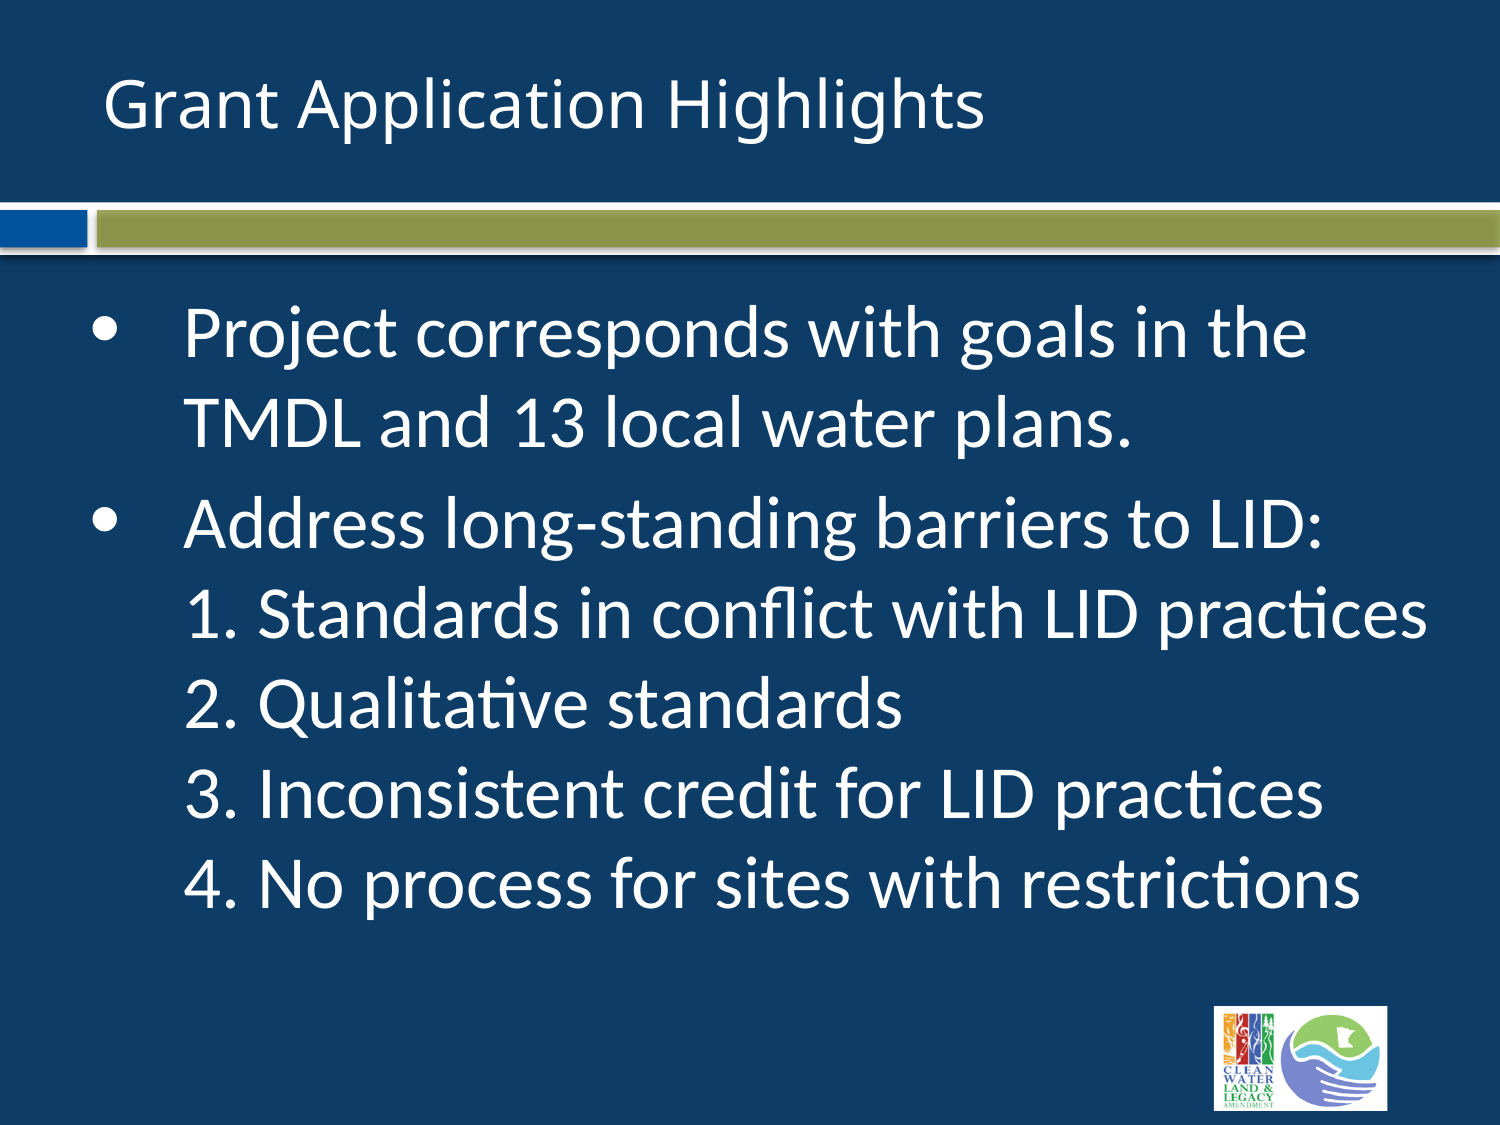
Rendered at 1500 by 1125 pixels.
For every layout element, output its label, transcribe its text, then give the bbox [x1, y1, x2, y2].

picture [1213, 1025, 1388, 1111]
text_box Project corresponds with goals in the TMDL and 13 local water plans. Address long-standing barriers to LID: 1. Standards in conflict with LID practices 2. Qualitative standards 3. Inconsistent credit for LID practices 4. No process for sites with restrictions [0, 274, 1475, 1025]
text_box Grant Application Highlights [87, 50, 1400, 175]
